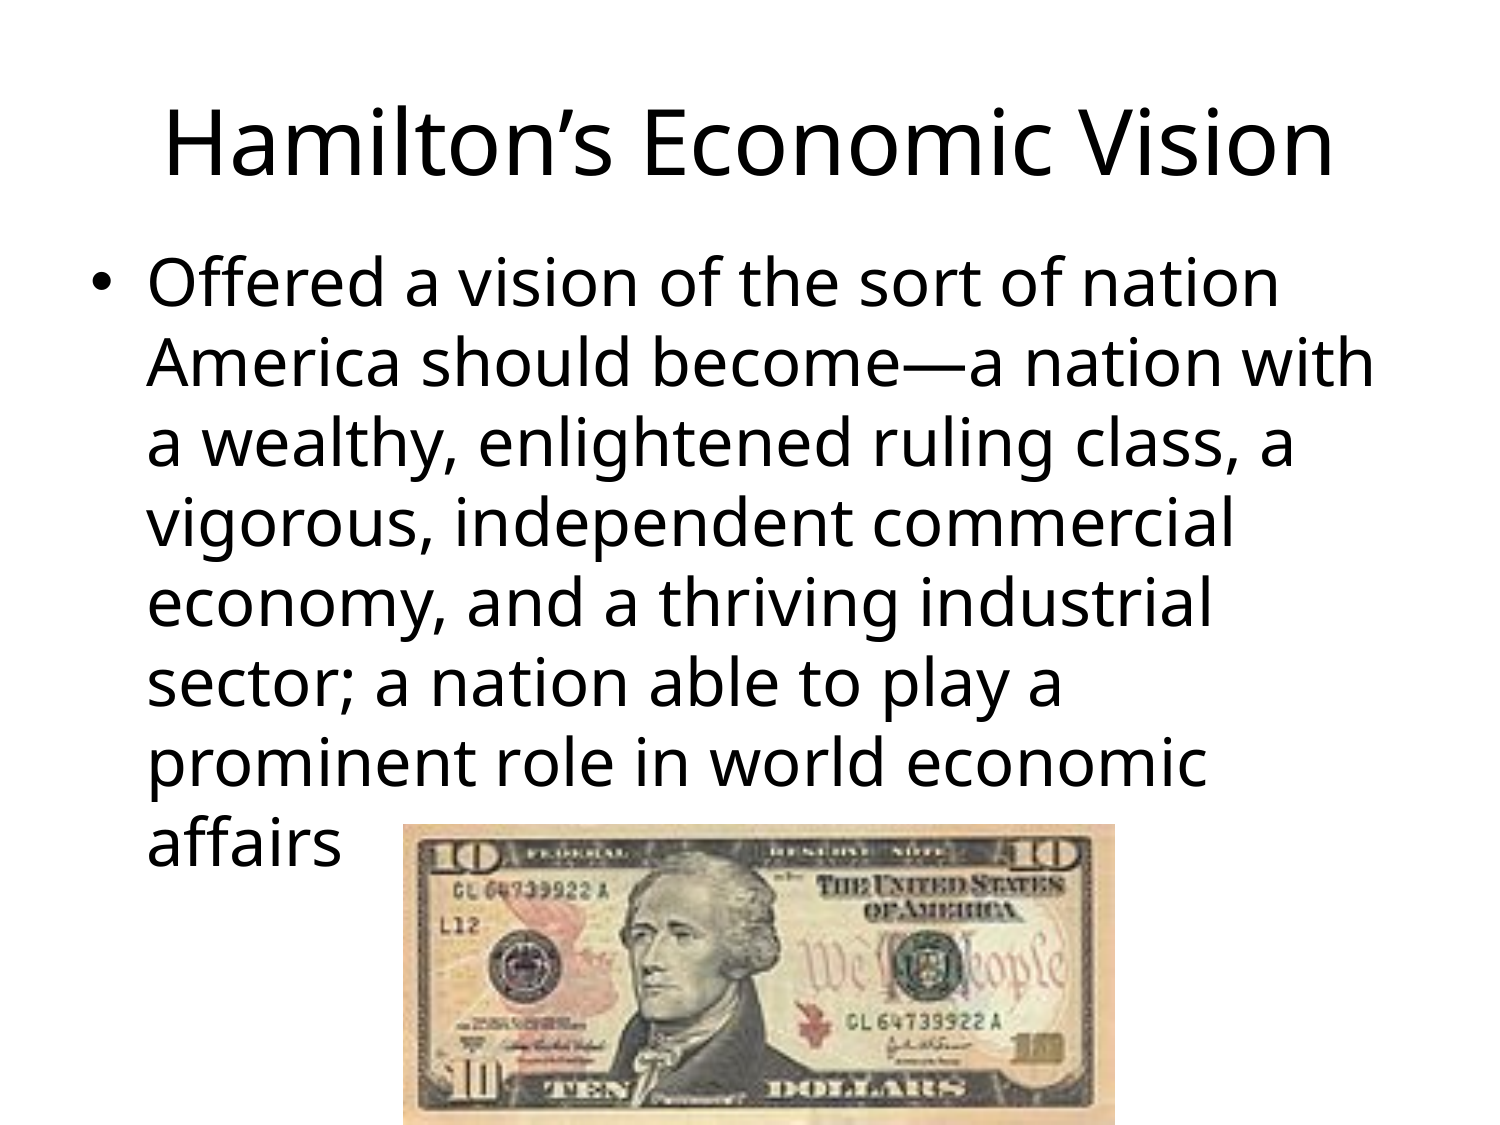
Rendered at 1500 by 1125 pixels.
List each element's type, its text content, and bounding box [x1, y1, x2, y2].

title Hamilton’s Economic Vision [75, 45, 1425, 232]
picture [402, 823, 1116, 1125]
list Offered a vision of the sort of nation America should become—a nation with a wealthy, enlightened ruling class, a vigorous, independent commercial economy, and a thriving industrial sector; a nation able to play a prominent role in world economic affairs [75, 232, 1425, 975]
